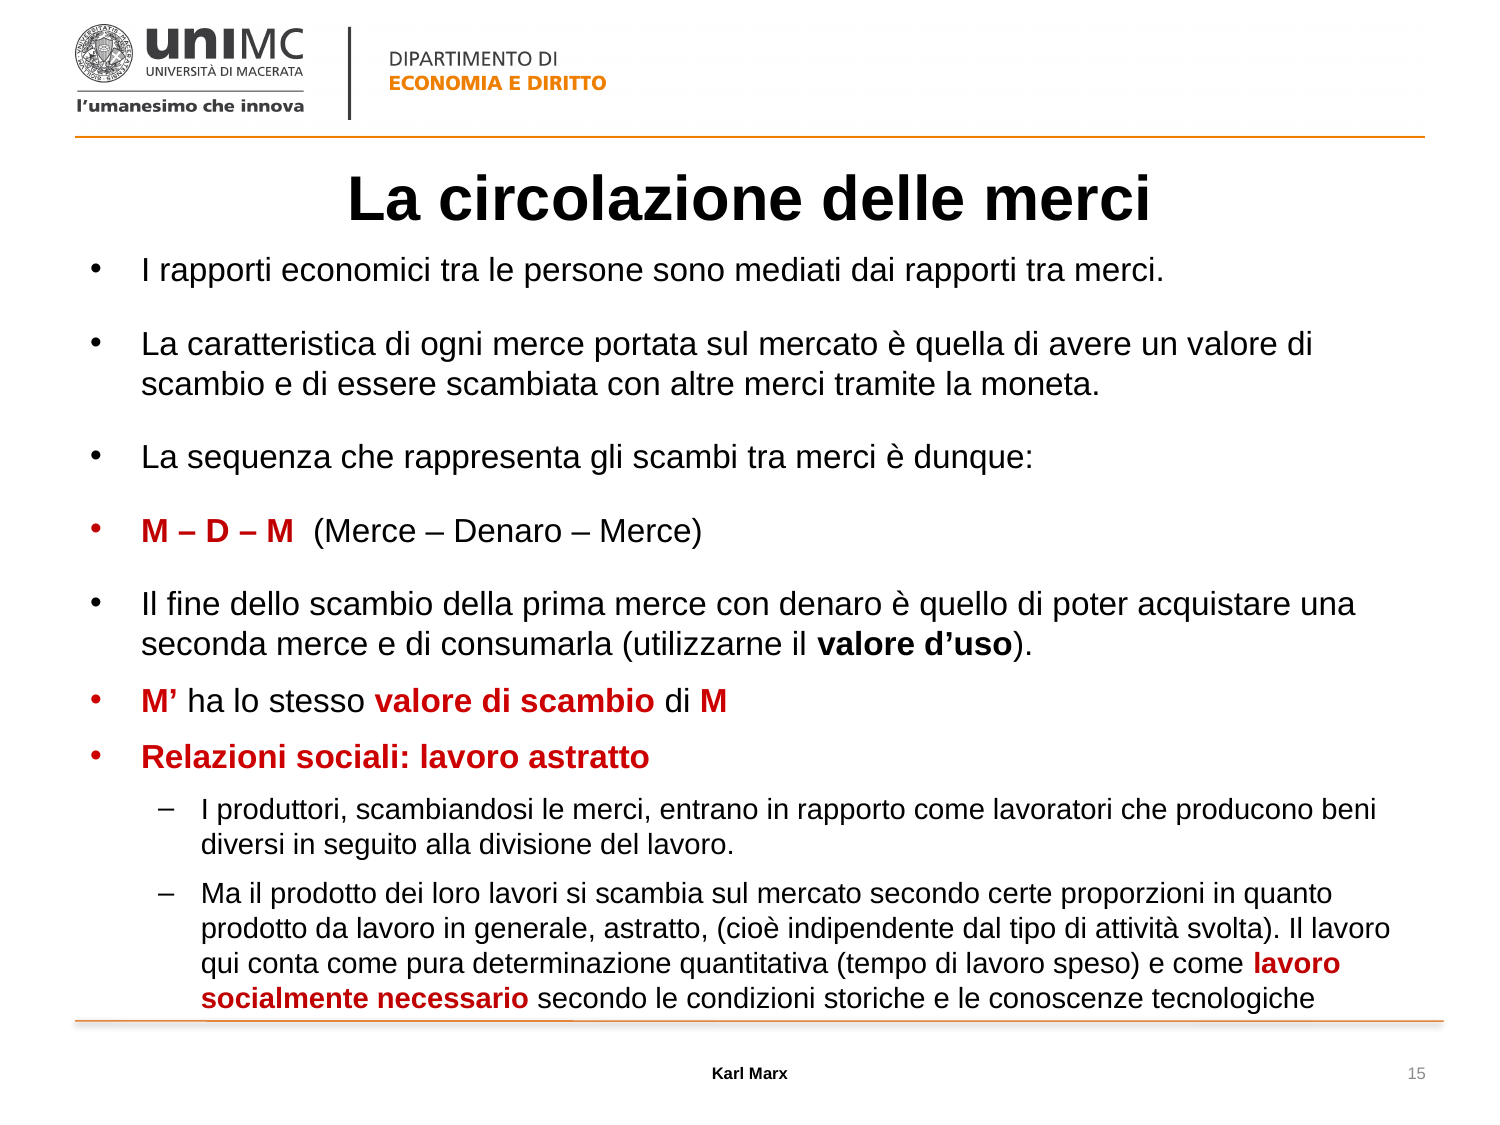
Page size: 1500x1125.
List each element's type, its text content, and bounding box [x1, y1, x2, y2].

picture [75, 24, 1425, 138]
slide_number 15 [1091, 1042, 1442, 1103]
list I rapporti economici tra le persone sono mediati dai rapporti tra merci. La caratteristica di ogni merce portata sul mercato è quella di avere un valore di scambio e di essere scambiata con altre merci tramite la moneta. La sequenza che rappresenta gli scambi tra merci è dunque: M – D – M (Merce – Denaro – Merce) Il fine dello scambio della prima merce con denaro è quello di poter acquistare una seconda merce e di consumarla (utilizzarne il valore d’uso). M’ ha lo stesso valore di scambio di M Relazioni sociali: lavoro astratto I produttori, scambiandosi le merci, entrano in rapporto come lavoratori che producono beni diversi in seguito alla divisione del lavoro. Ma il prodotto dei loro lavori si scambia sul mercato secondo certe proporzioni in quanto prodotto da lavoro in generale, astratto, (cioè indipendente dal tipo di attività svolta). Il lavoro qui conta come pura determinazione quantitativa (tempo di lavoro speso) e come lavoro socialmente necessario secondo le condizioni storiche e le conoscenze tecnologiche [75, 240, 1425, 1043]
footer Karl Marx [512, 1042, 988, 1103]
title La circolazione delle merci [75, 149, 1425, 240]
